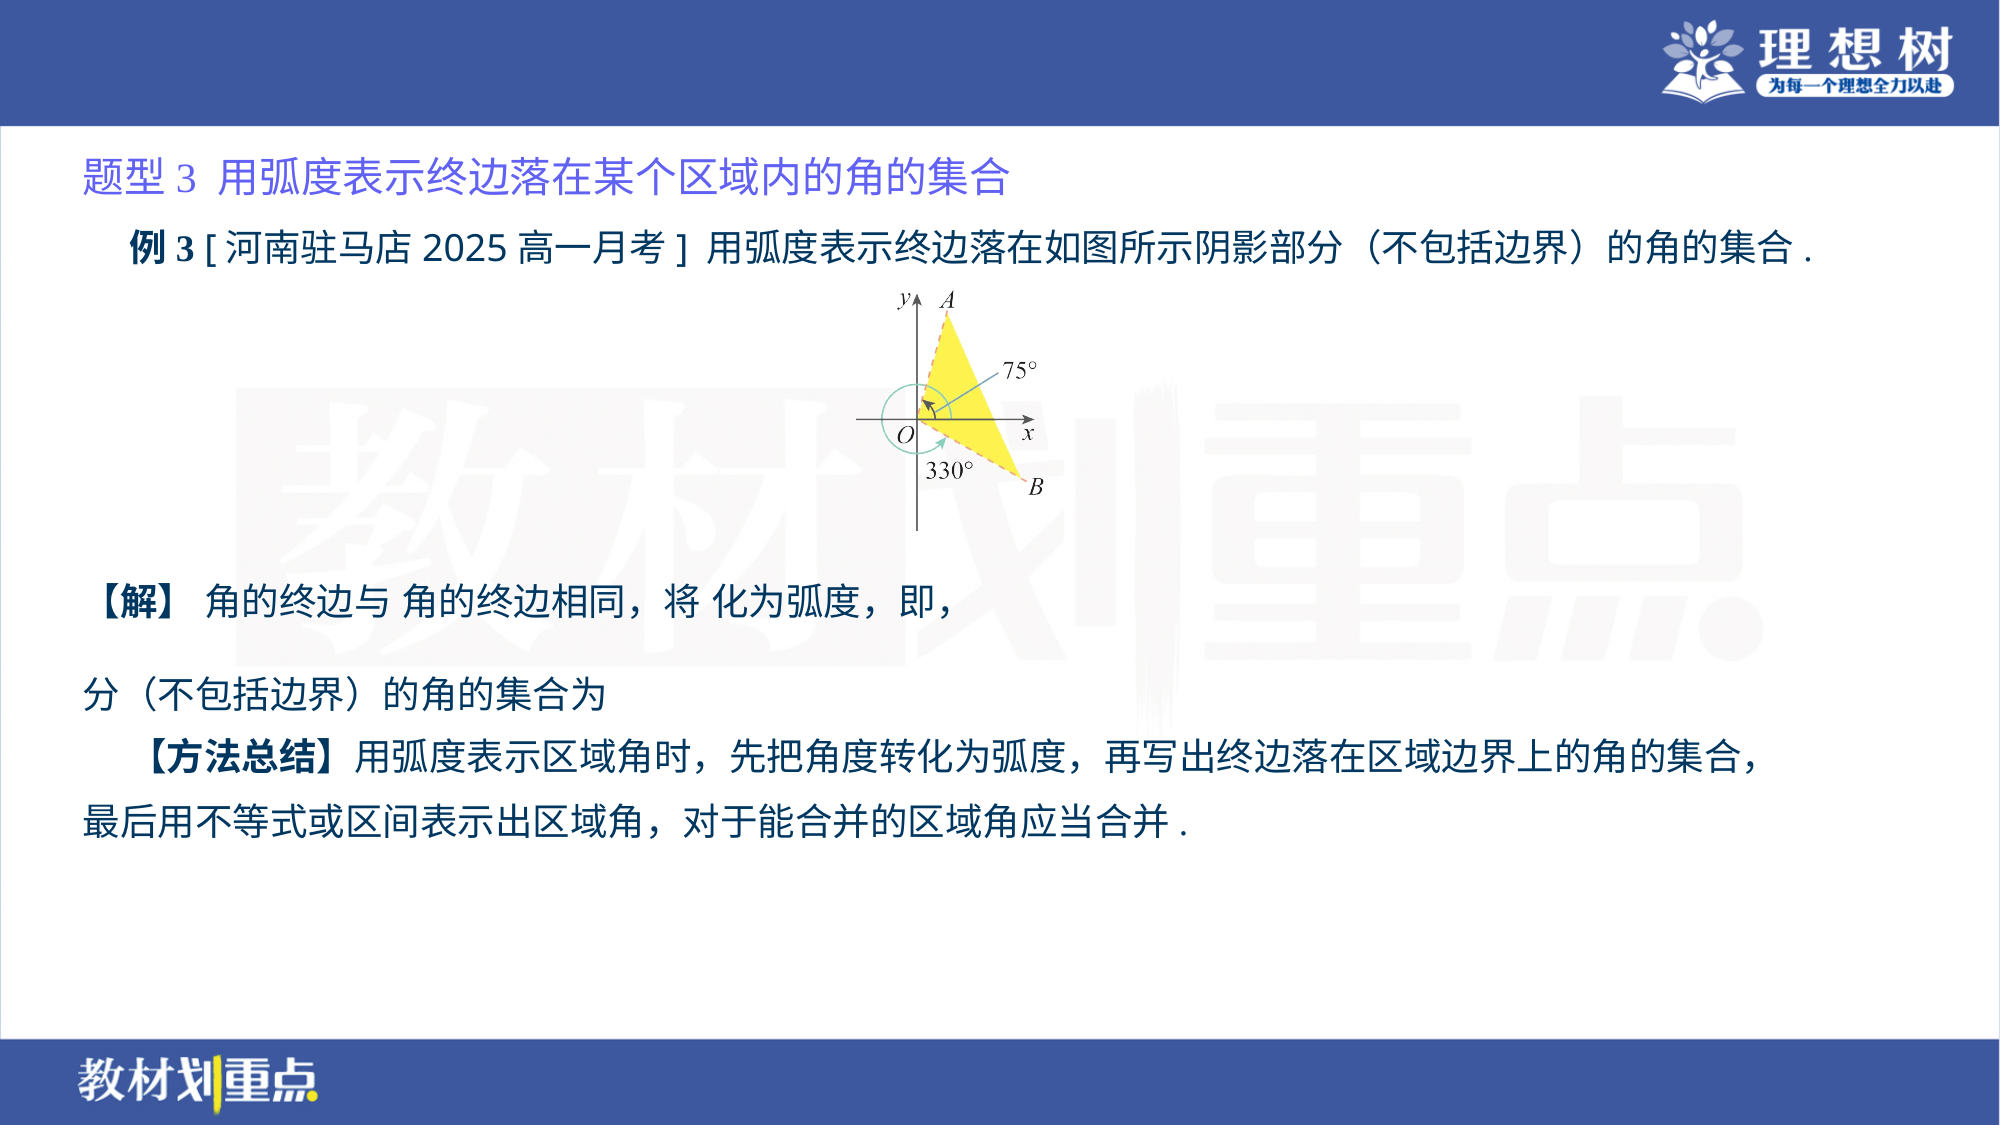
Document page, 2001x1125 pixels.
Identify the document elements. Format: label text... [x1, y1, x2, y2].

text_box 题型3 用弧度表示终边落在某个区域内的角的集合 [82, 129, 1817, 201]
text_box 例3 [河南驻马店2025高一月考] 用弧度表示终边落在如图所示阴影部分（不包括边界）的角的集合. [82, 201, 1817, 261]
text_box 【方法总结】用弧度表示区域角时，先把角度转化为弧度，再写出终边落在区域边界上的角的集合， 最后用不等式或区间表示出区域角，对于能合并的区域角应当合并. [82, 709, 1817, 837]
picture [0, 0, 2000, 1125]
